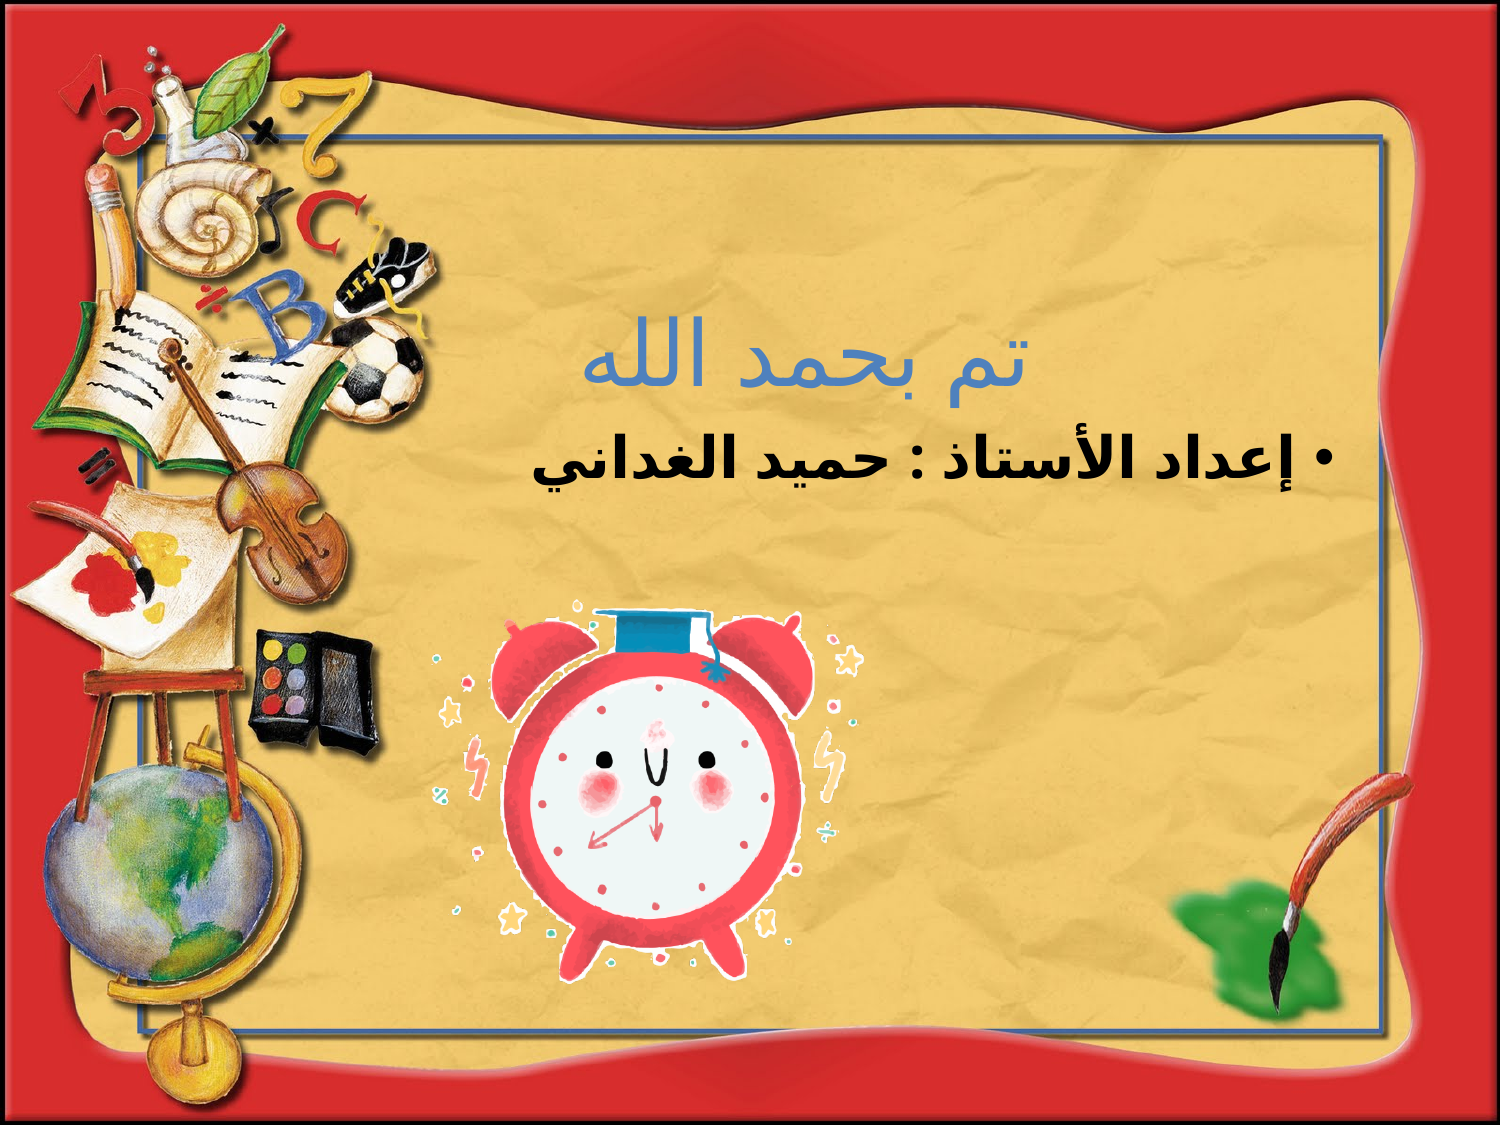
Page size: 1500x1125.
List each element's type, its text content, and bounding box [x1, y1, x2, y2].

picture [0, 0, 1500, 1125]
text_box إعداد الأستاذ : حميد الغداني [501, 425, 1350, 601]
text_box تم بحمد الله [253, 137, 1357, 425]
